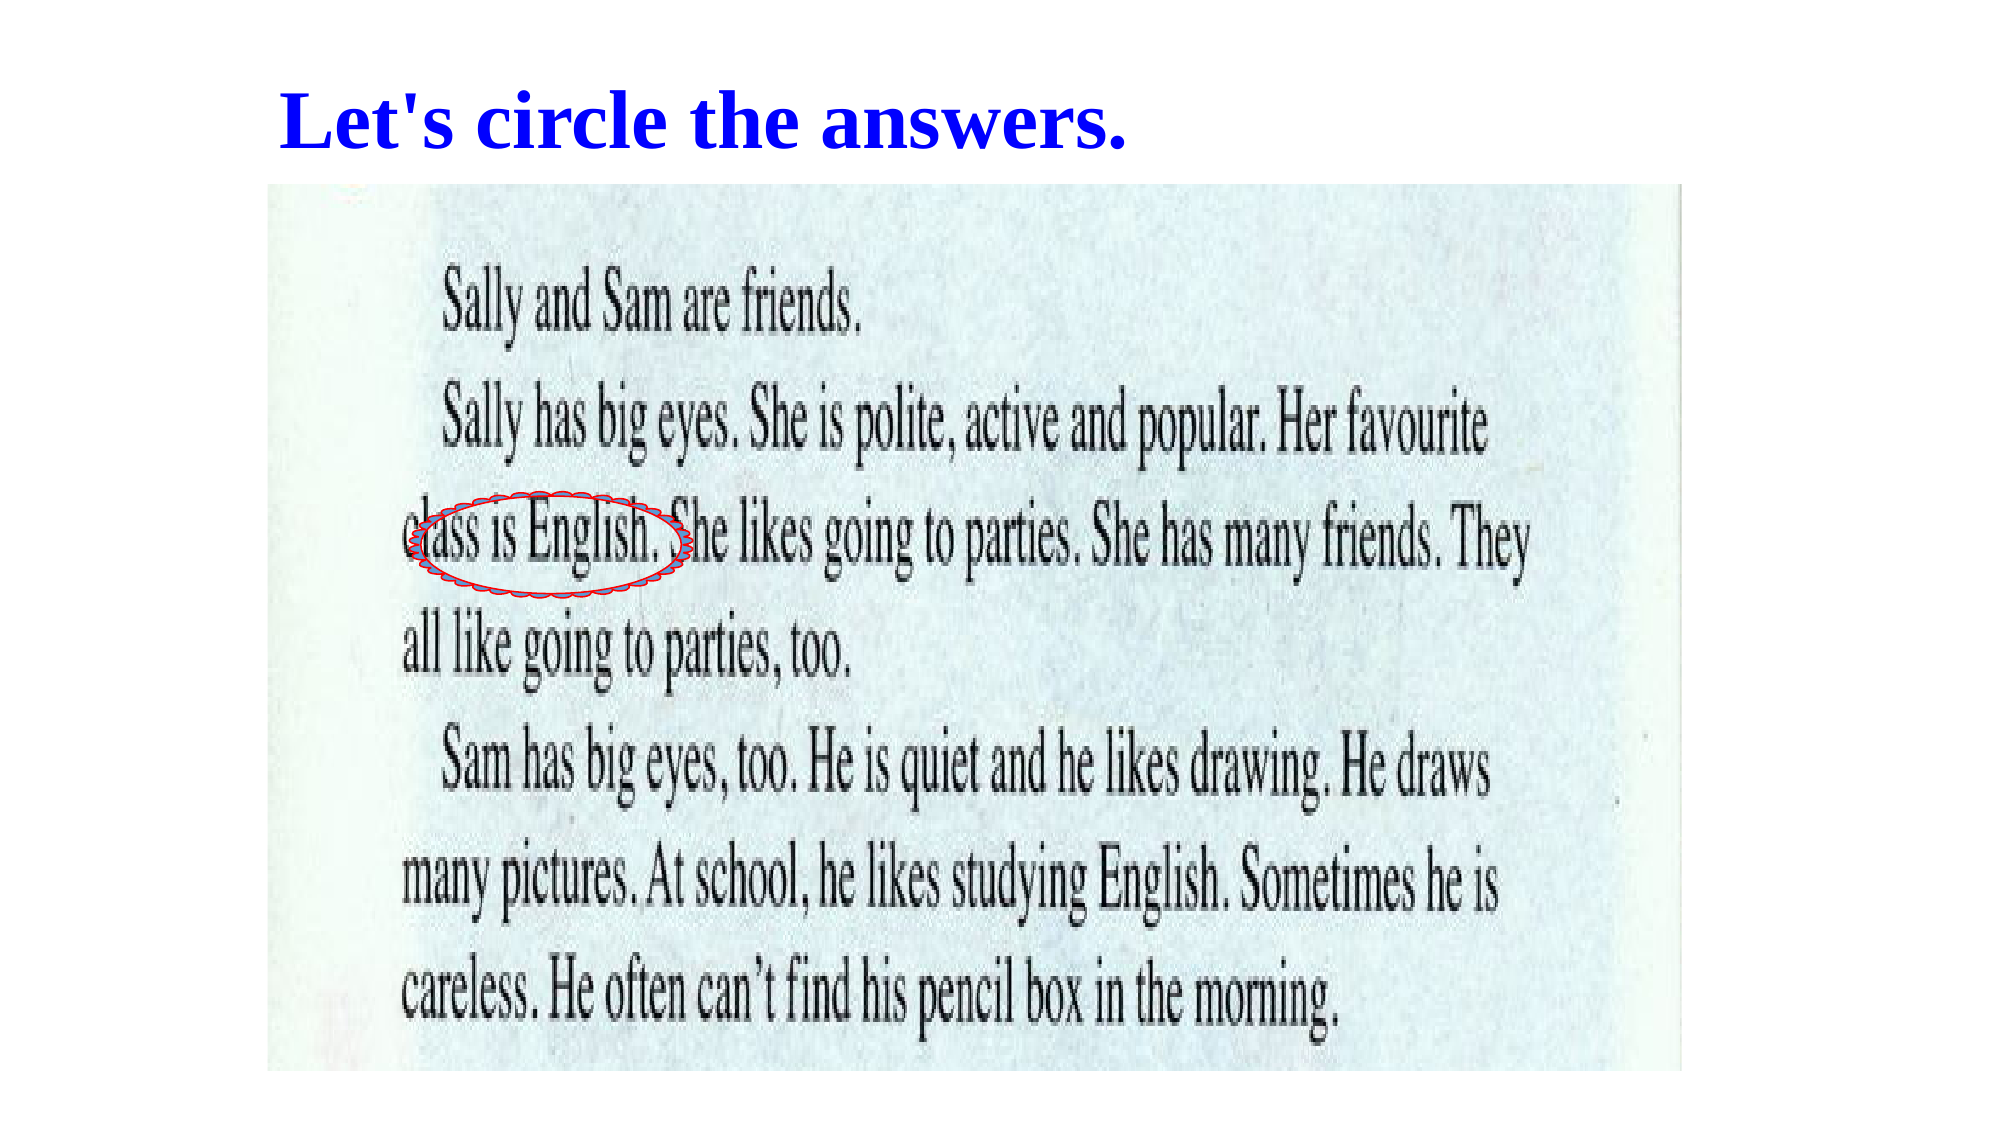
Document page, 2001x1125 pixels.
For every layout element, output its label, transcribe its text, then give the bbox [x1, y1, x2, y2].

text_box Let's circle the answers. [264, 58, 1213, 173]
picture [267, 184, 1682, 1071]
